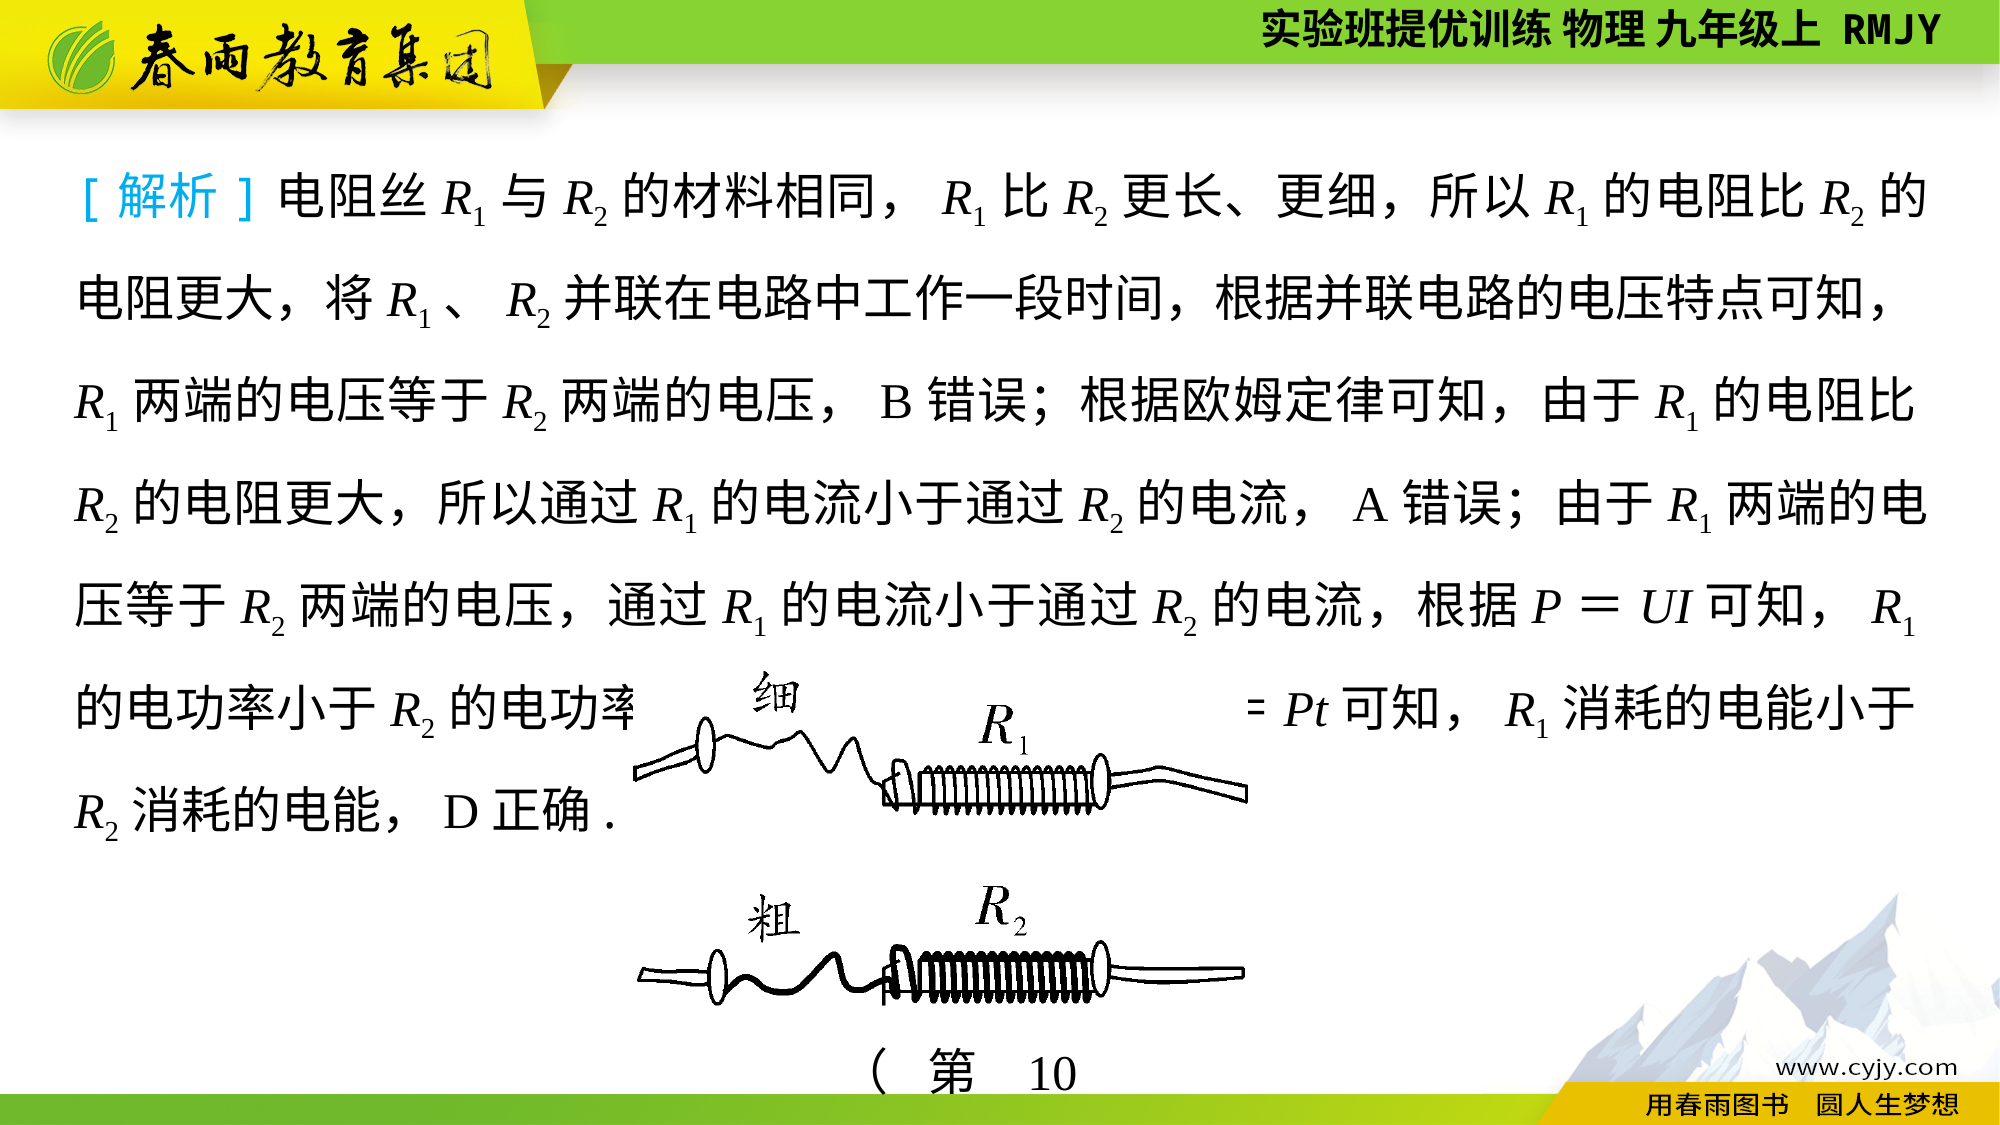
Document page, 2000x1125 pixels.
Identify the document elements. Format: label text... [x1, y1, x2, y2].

list [解析]电阻丝R1与R2的材料相同，R1比R2更长、更细，所以R1的电阻比R2的电阻更大，将R1、R2并联在电路中工作一段时间，根据并联电路的电压特点可知，R1两端的电压等于R2两端的电压，B错误；根据欧姆定律可知，由于R1的电阻比R2的电阻更大，所以通过R1的电流小于通过R2的电流，A错误；由于R1两端的电压等于R2两端的电压，通过R1的电流小于通过R2的电流，根据P＝UI可知，R1的电功率小于R2的电功率，C错误；根据W＝UIt＝Pt可知，R1消耗的电能小于R2消耗的电能，D正确. [59, 122, 1944, 672]
picture [0, 0, 2000, 1125]
text_box （第10题） [824, 1014, 1104, 1109]
